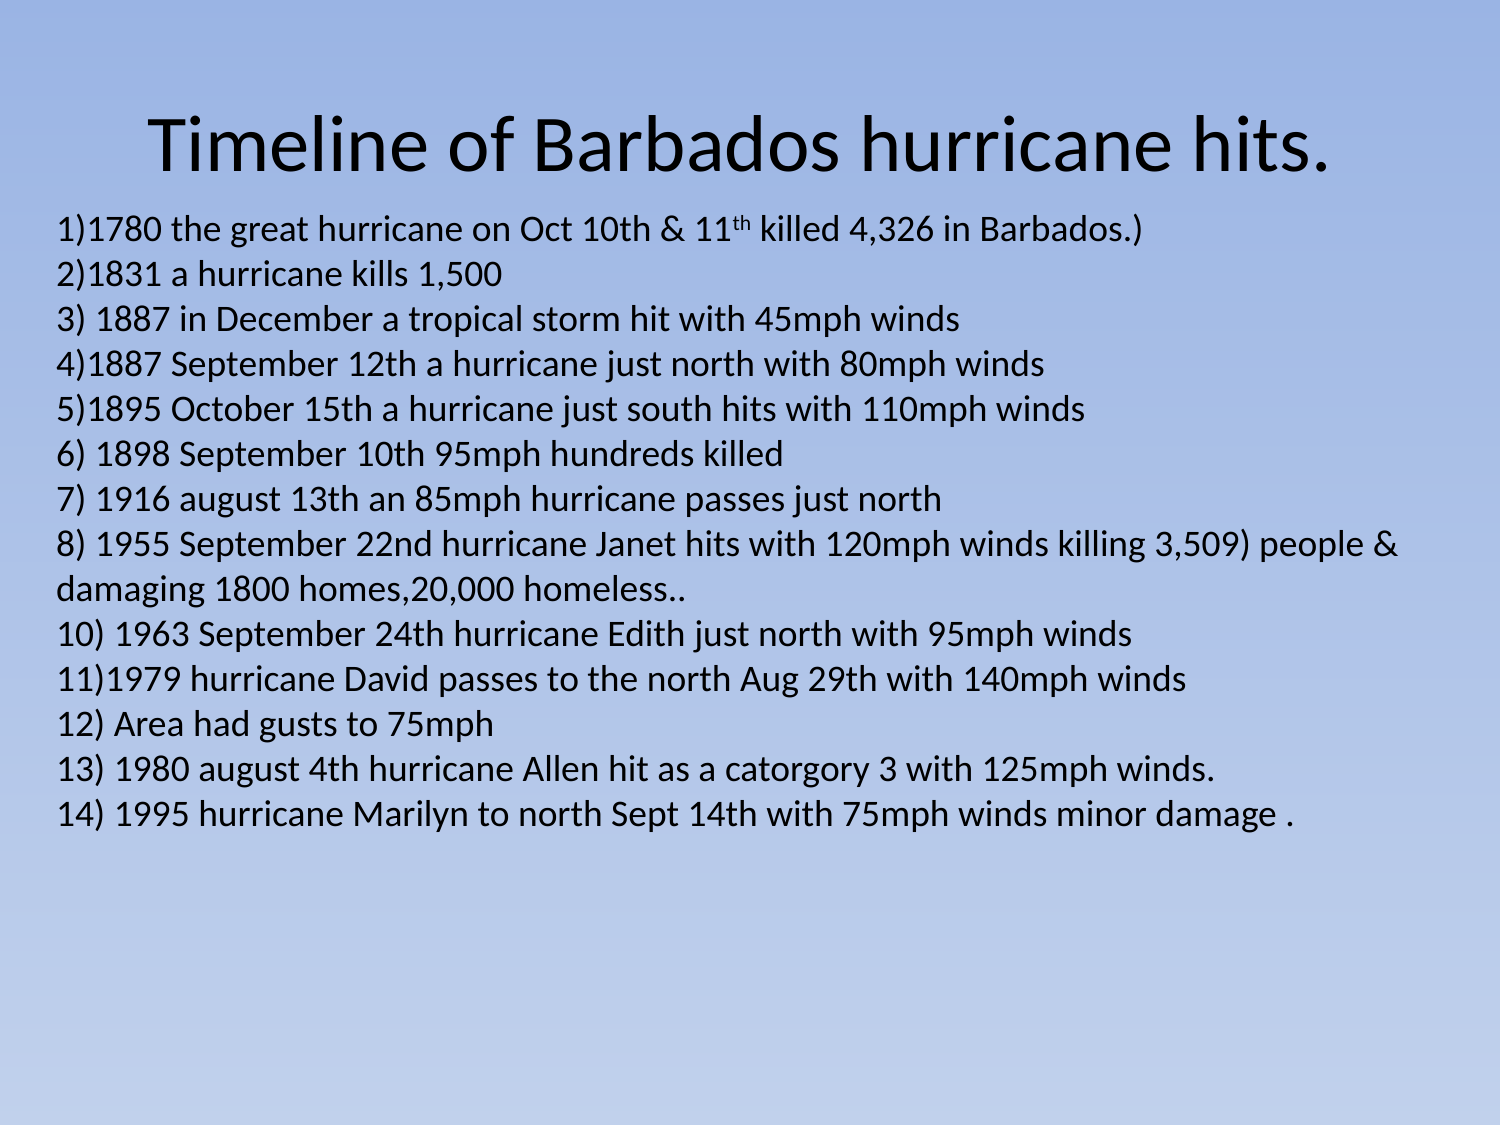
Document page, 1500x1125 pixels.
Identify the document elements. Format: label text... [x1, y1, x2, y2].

title Timeline of Barbados hurricane hits. [75, 45, 1425, 196]
text_box 1)1780 the great hurricane on Oct 10th & 11th killed 4,326 in Barbados.) 2)1831 a hurricane kills 1,500 3) 1887 in December a tropical storm hit with 45mph winds 4)1887 September 12th a hurricane just north with 80mph winds 5)1895 October 15th a hurricane just south hits with 110mph winds 6) 1898 September 10th 95mph hundreds killed 7) 1916 august 13th an 85mph hurricane passes just north 8) 1955 September 22nd hurricane Janet hits with 120mph winds killing 3,509) people & damaging 1800 homes,20,000 homeless.. 10) 1963 September 24th hurricane Edith just north with 95mph winds 11)1979 hurricane David passes to the north Aug 29th with 140mph winds 12) Area had gusts to 75mph 13) 1980 august 4th hurricane Allen hit as a catorgory 3 with 125mph winds. 14) 1995 hurricane Marilyn to north Sept 14th with 75mph winds minor damage . [41, 196, 1471, 886]
